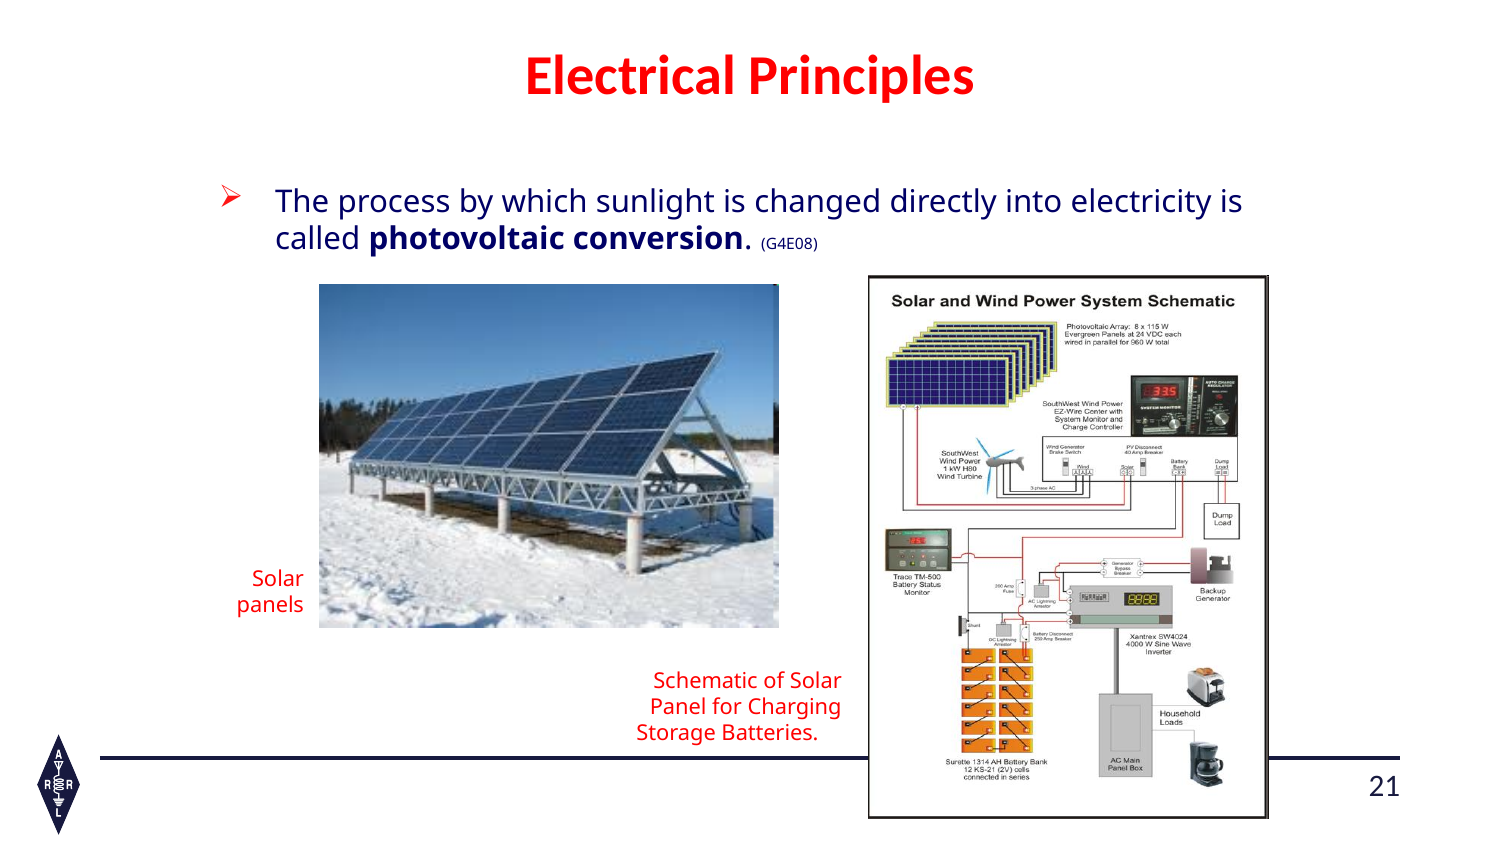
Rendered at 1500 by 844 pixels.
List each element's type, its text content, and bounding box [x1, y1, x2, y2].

text_box Solar panels [173, 558, 316, 623]
title Electrical Principles [218, 32, 1282, 139]
picture [37, 734, 80, 835]
slide_number 21 [1302, 761, 1400, 807]
text_box Schematic of Solar Panel for Charging Storage Batteries. [593, 660, 853, 751]
picture [868, 275, 1269, 819]
text_box The process by which sunlight is changed directly into electricity is called photovoltaic conversion. (G4E08) [203, 173, 1268, 785]
picture [319, 284, 779, 629]
